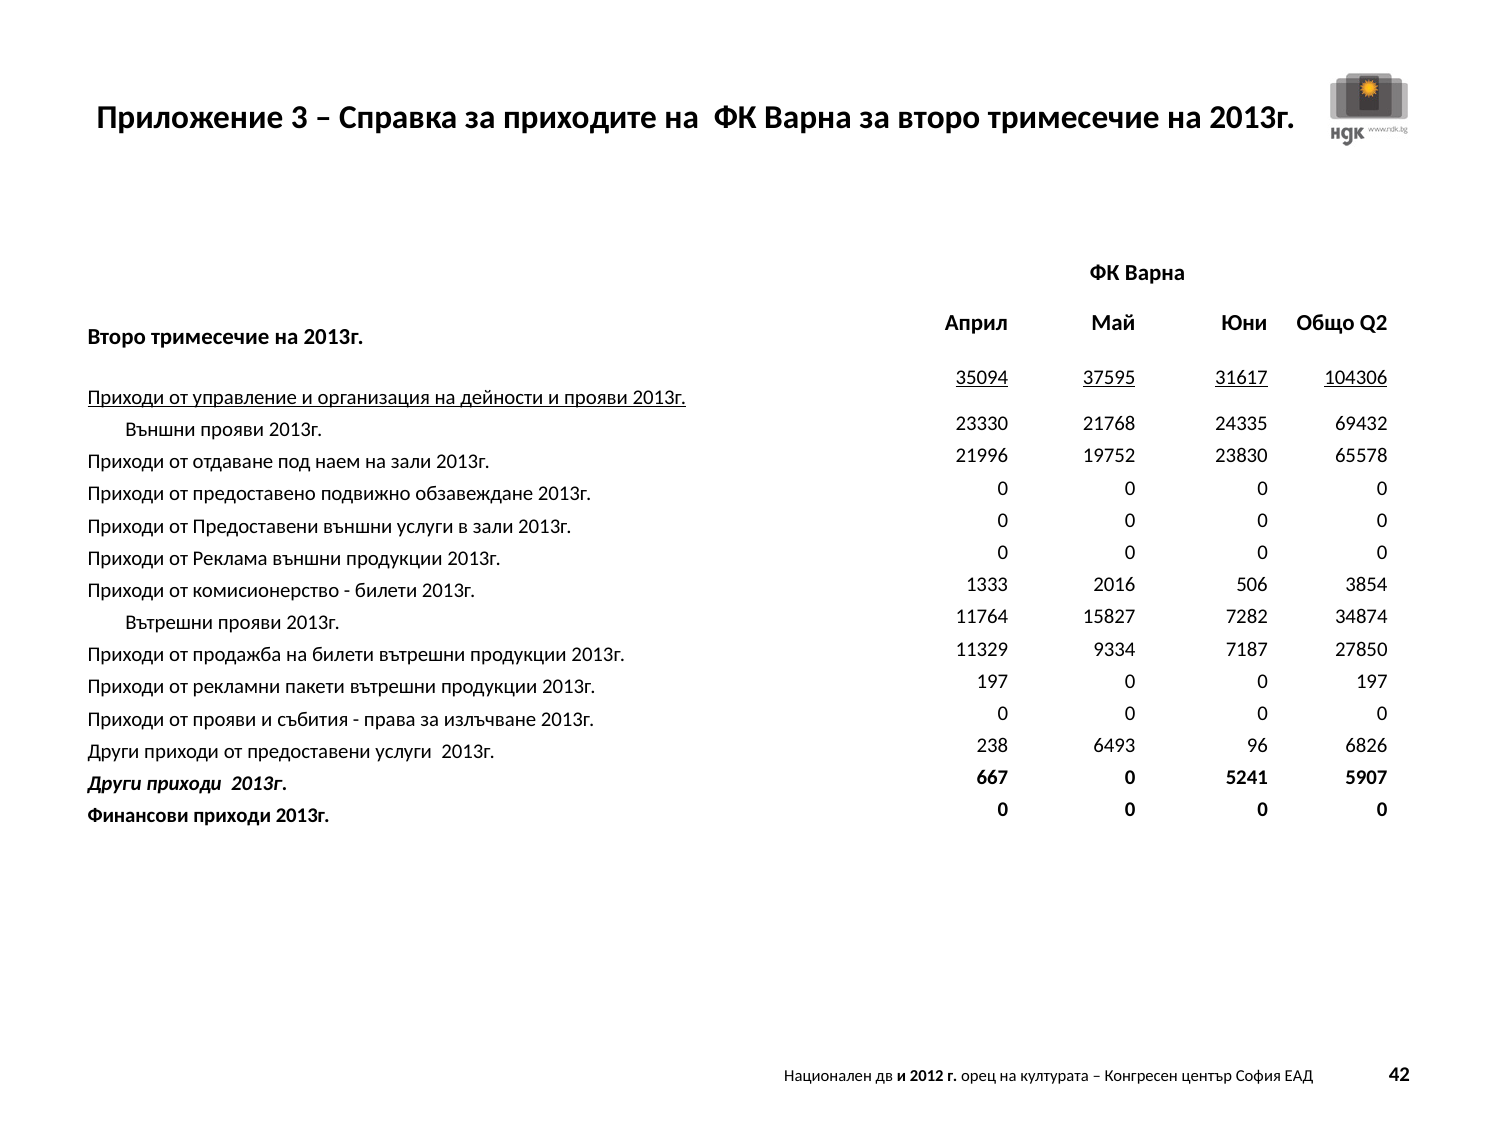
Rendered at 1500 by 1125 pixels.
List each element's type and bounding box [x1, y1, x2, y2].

text_box [81, 87, 1312, 143]
text_box [599, 1042, 1425, 1103]
table_header [88, 250, 1387, 300]
table_cell [88, 300, 1387, 828]
picture [1312, 62, 1426, 151]
